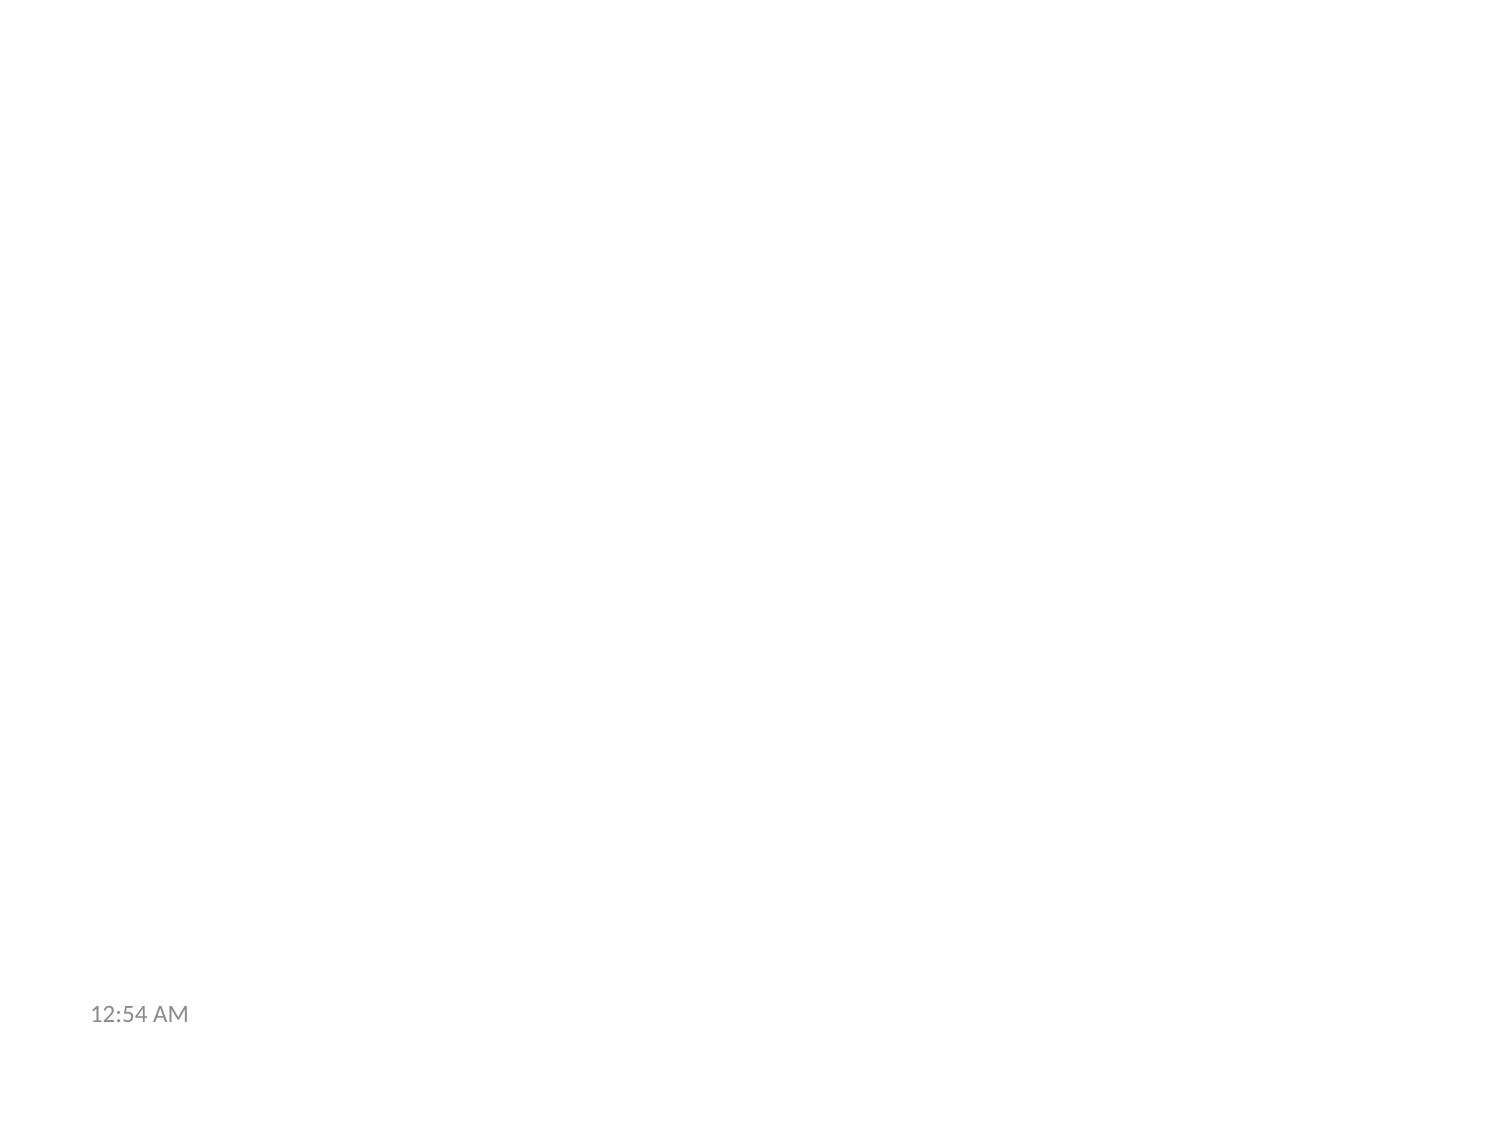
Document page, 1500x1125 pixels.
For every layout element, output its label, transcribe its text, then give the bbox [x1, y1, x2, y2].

text_box 3:35 PM [75, 982, 425, 1043]
